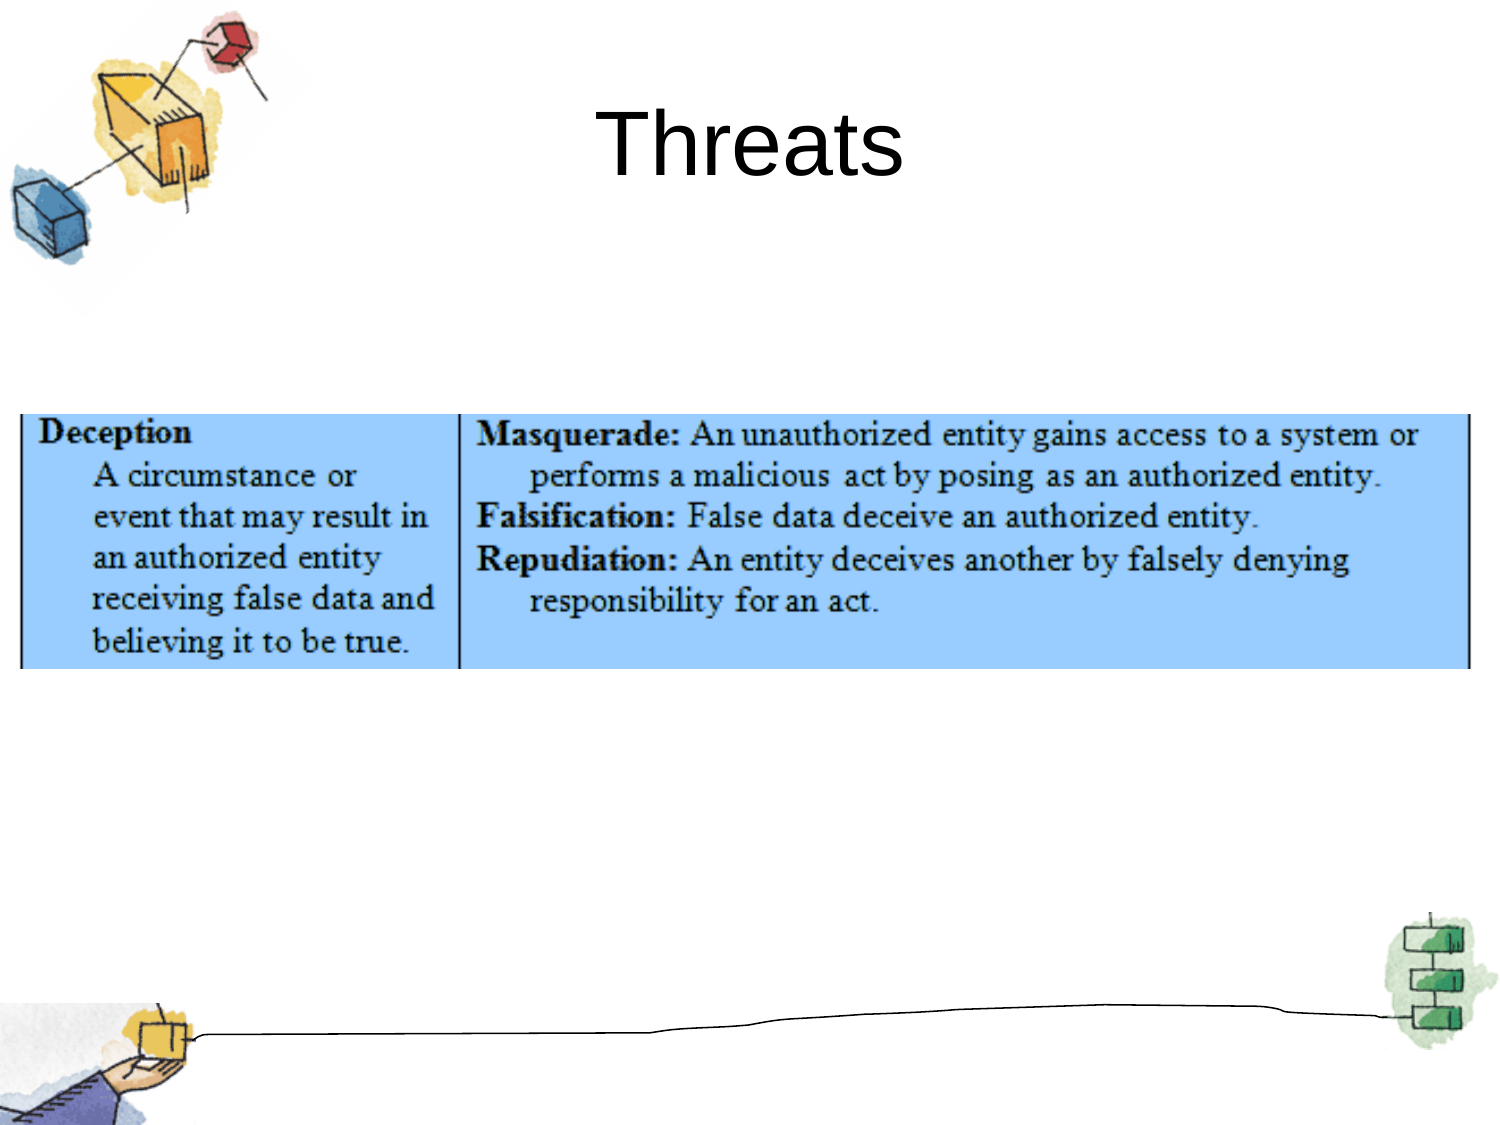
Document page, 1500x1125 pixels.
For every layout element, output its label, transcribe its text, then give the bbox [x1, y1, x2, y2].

picture [0, 1003, 196, 1125]
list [12, 414, 1487, 669]
title Threats [74, 44, 1426, 233]
picture [0, 85, 167, 316]
picture [114, 0, 274, 44]
picture [1382, 912, 1500, 1050]
